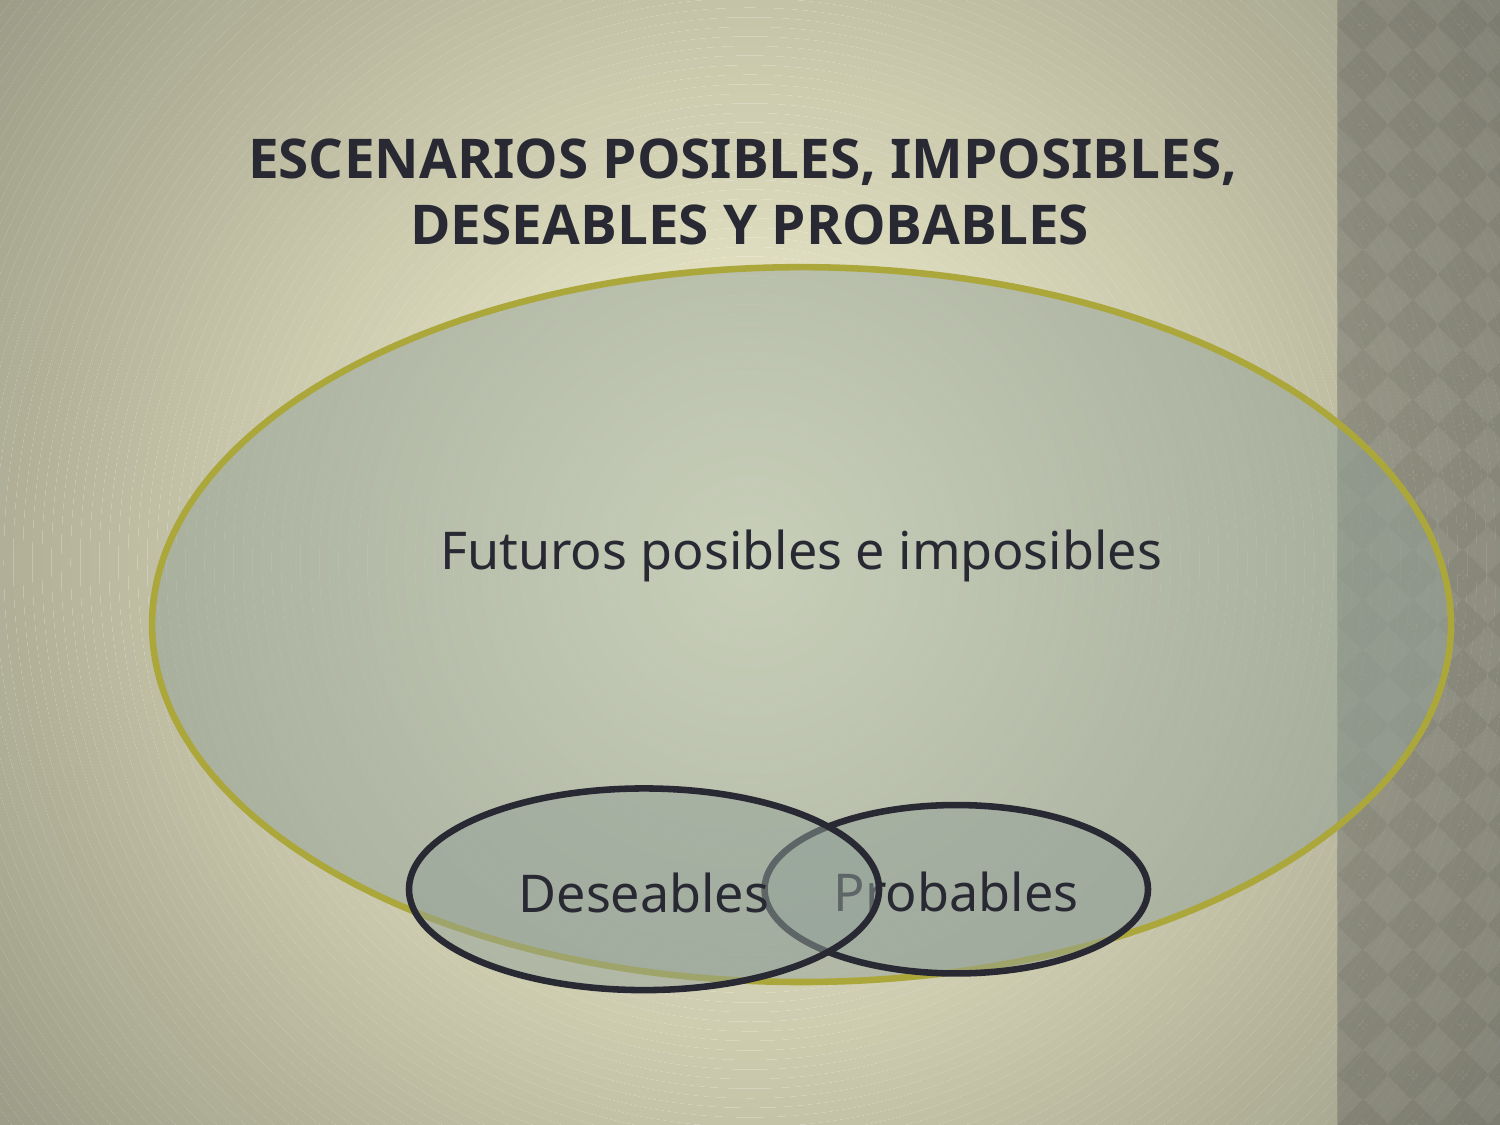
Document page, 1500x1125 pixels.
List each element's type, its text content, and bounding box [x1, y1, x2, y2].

title ESCENARIOS POSIBLES, IMPOSIBLES, DESEABLES Y PROBABLES [75, 54, 1425, 256]
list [163, 269, 1440, 985]
